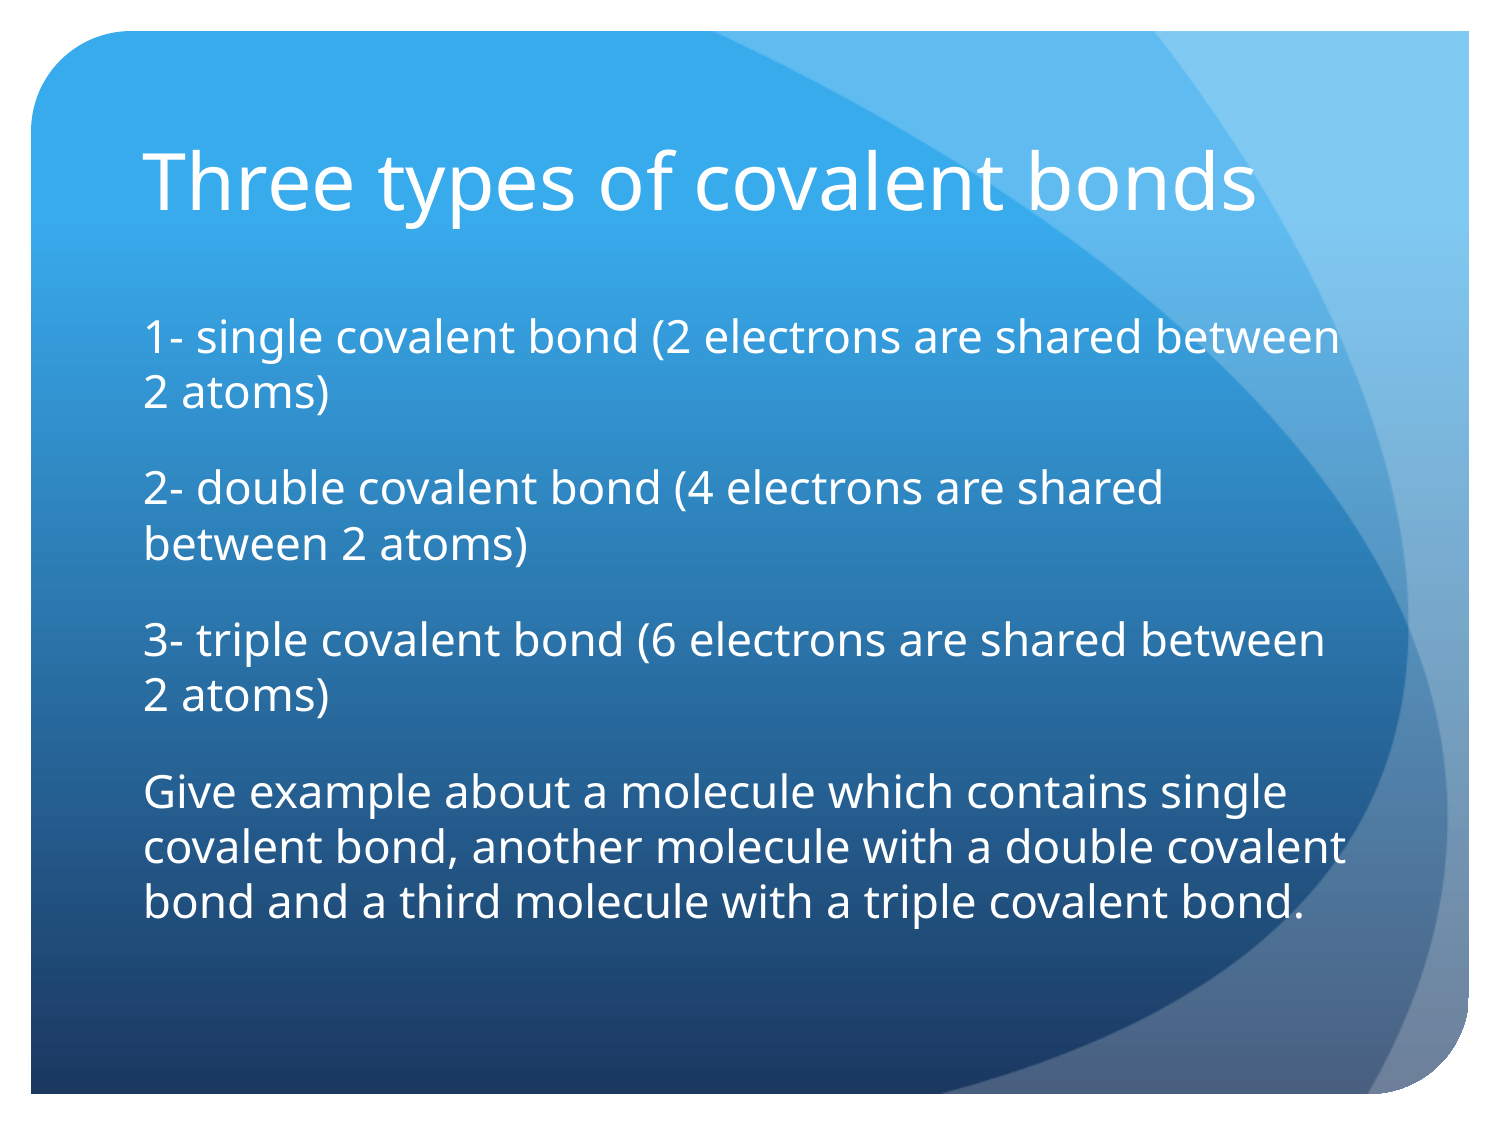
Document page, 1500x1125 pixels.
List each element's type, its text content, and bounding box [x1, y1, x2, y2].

list 1- single covalent bond (2 electrons are shared between 2 atoms) 2- double covalent bond (4 electrons are shared between 2 atoms) 3- triple covalent bond (6 electrons are shared between 2 atoms) Give example about a molecule which contains single covalent bond, another molecule with a double covalent bond and a third molecule with a triple covalent bond. [127, 299, 1372, 991]
picture [24, 30, 1473, 1094]
title Three types of covalent bonds [127, 62, 1372, 234]
